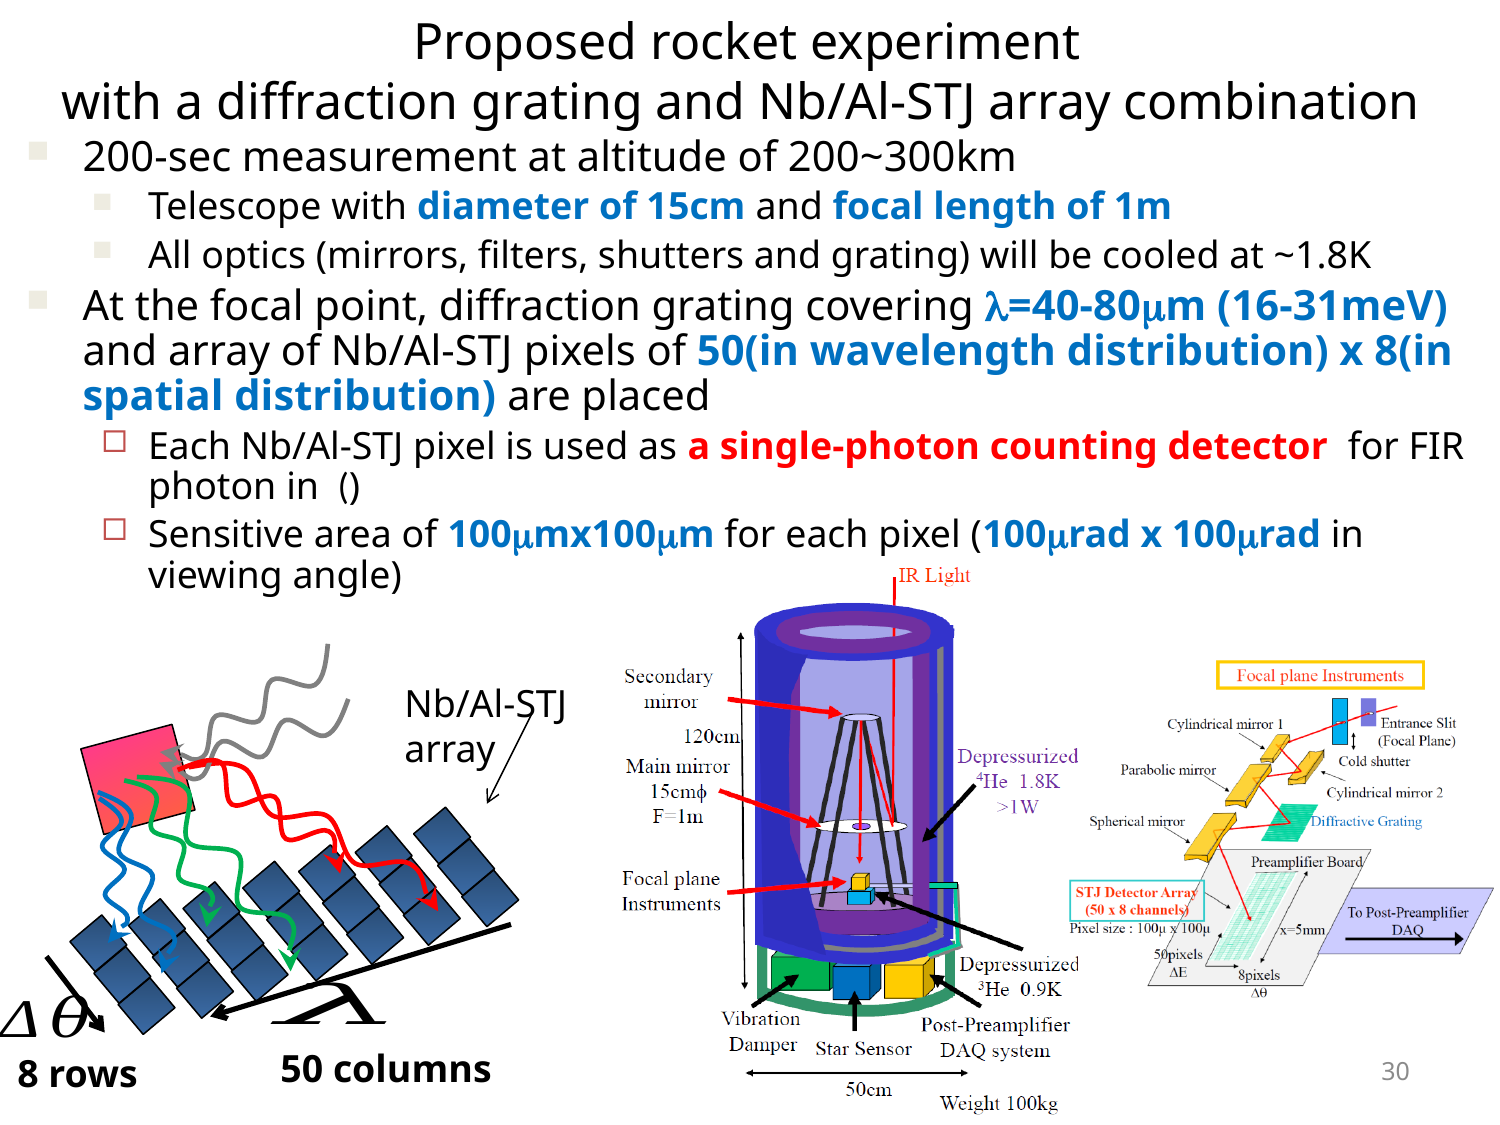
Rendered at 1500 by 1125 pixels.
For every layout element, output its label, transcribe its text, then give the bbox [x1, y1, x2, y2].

picture [613, 556, 1500, 1116]
text_box 50 columns [265, 1060, 507, 1098]
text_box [0, 672, 608, 1051]
text_box Proposed rocket experiment with a diffraction grating and Nb/Al-STJ array combination [12, 1, 1482, 138]
slide_number 30 [1082, 1042, 1425, 1103]
text_box 8 rows [2, 1060, 153, 1103]
